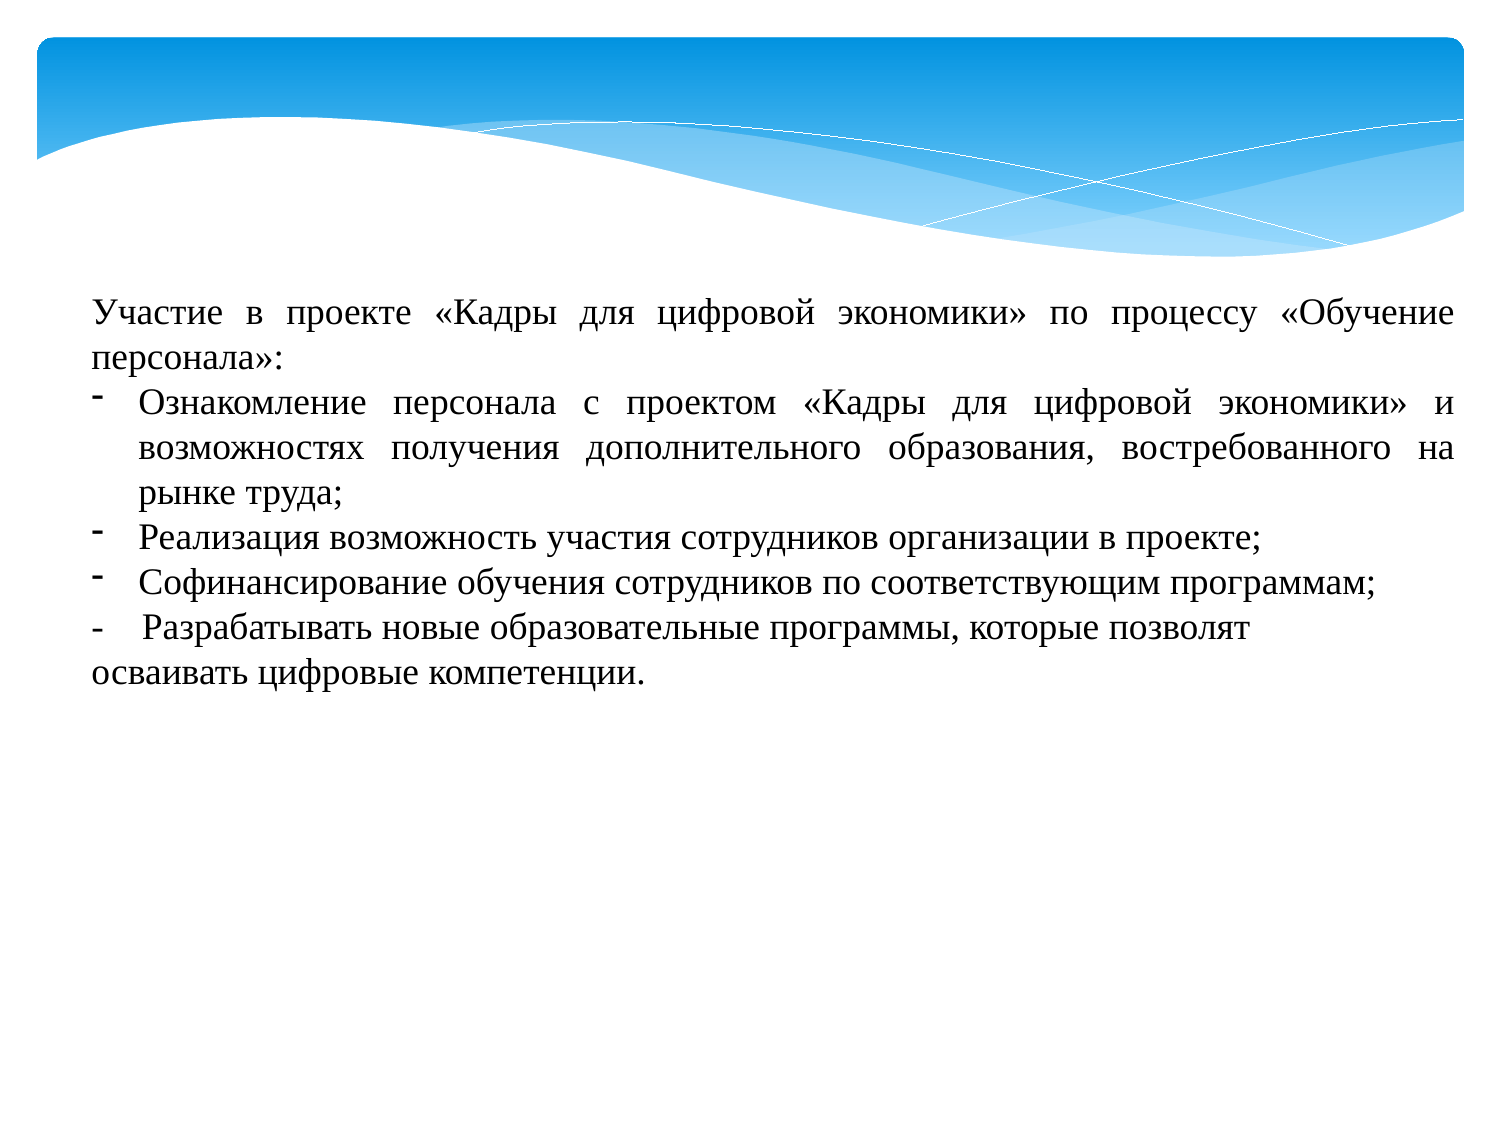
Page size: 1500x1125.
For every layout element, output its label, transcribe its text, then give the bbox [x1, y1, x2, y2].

text_box Участие в проекте «Кадры для цифровой экономики» по процессу «Обучение персонала»: Ознакомление персонала с проектом «Кадры для цифровой экономики» и возможностях получения дополнительного образования, востребованного на рынке труда; Реализация возможность участия сотрудников организации в проекте; Софинансирование обучения сотрудников по соответствующим программам; - Разрабатывать новые образовательные программы, которые позволят осваивать цифровые компетенции. [76, 9, 1471, 700]
